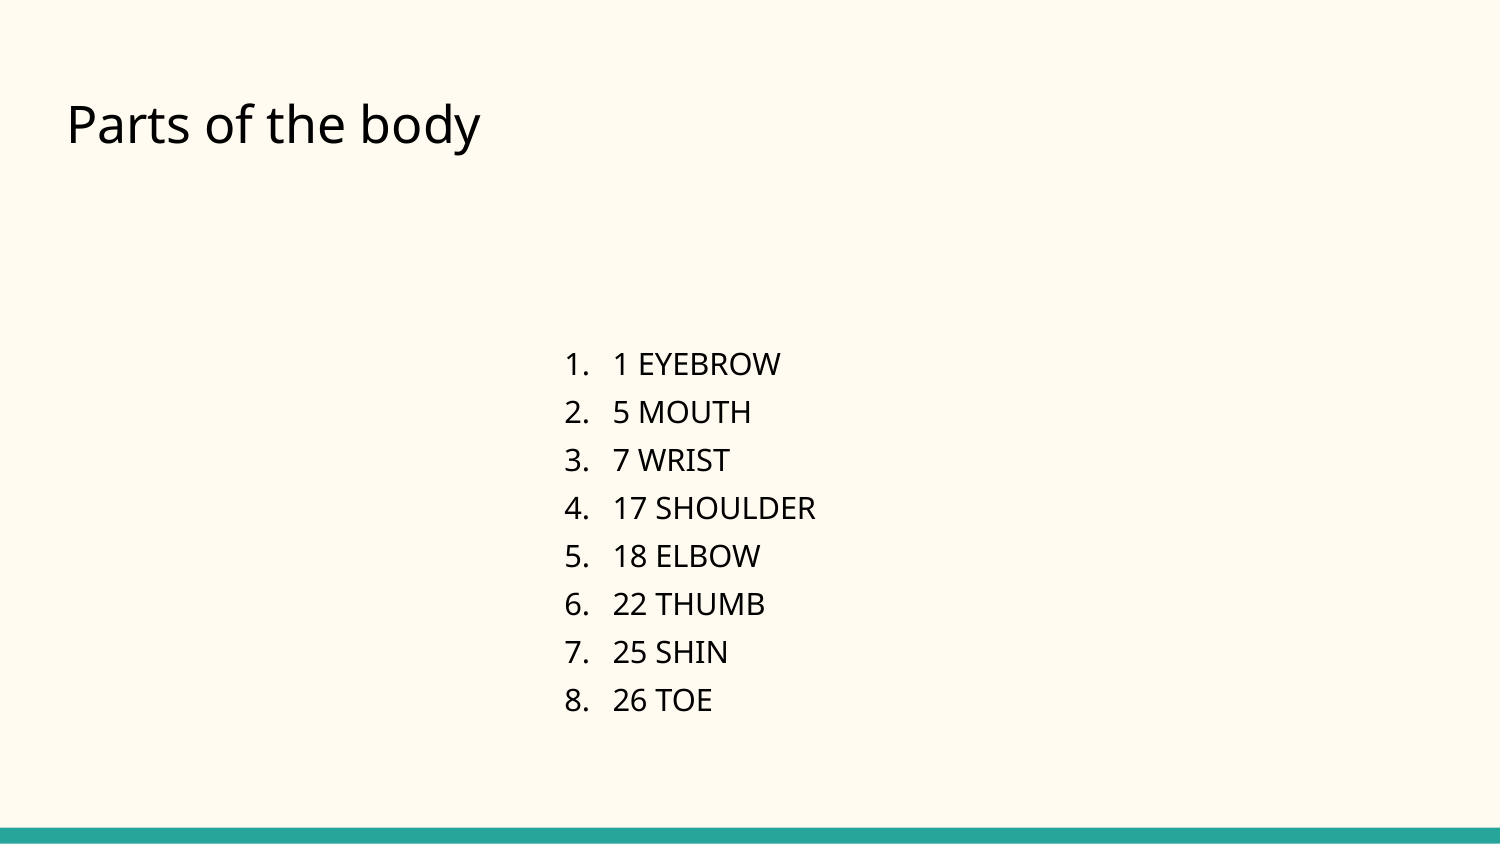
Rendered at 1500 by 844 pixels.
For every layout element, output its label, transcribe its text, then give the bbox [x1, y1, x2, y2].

title Parts of the body [51, 72, 1449, 174]
list 1 EYEBROW 5 MOUTH 7 WRIST 17 SHOULDER 18 ELBOW 22 THUMB 25 SHIN 26 TOE [532, 321, 920, 739]
